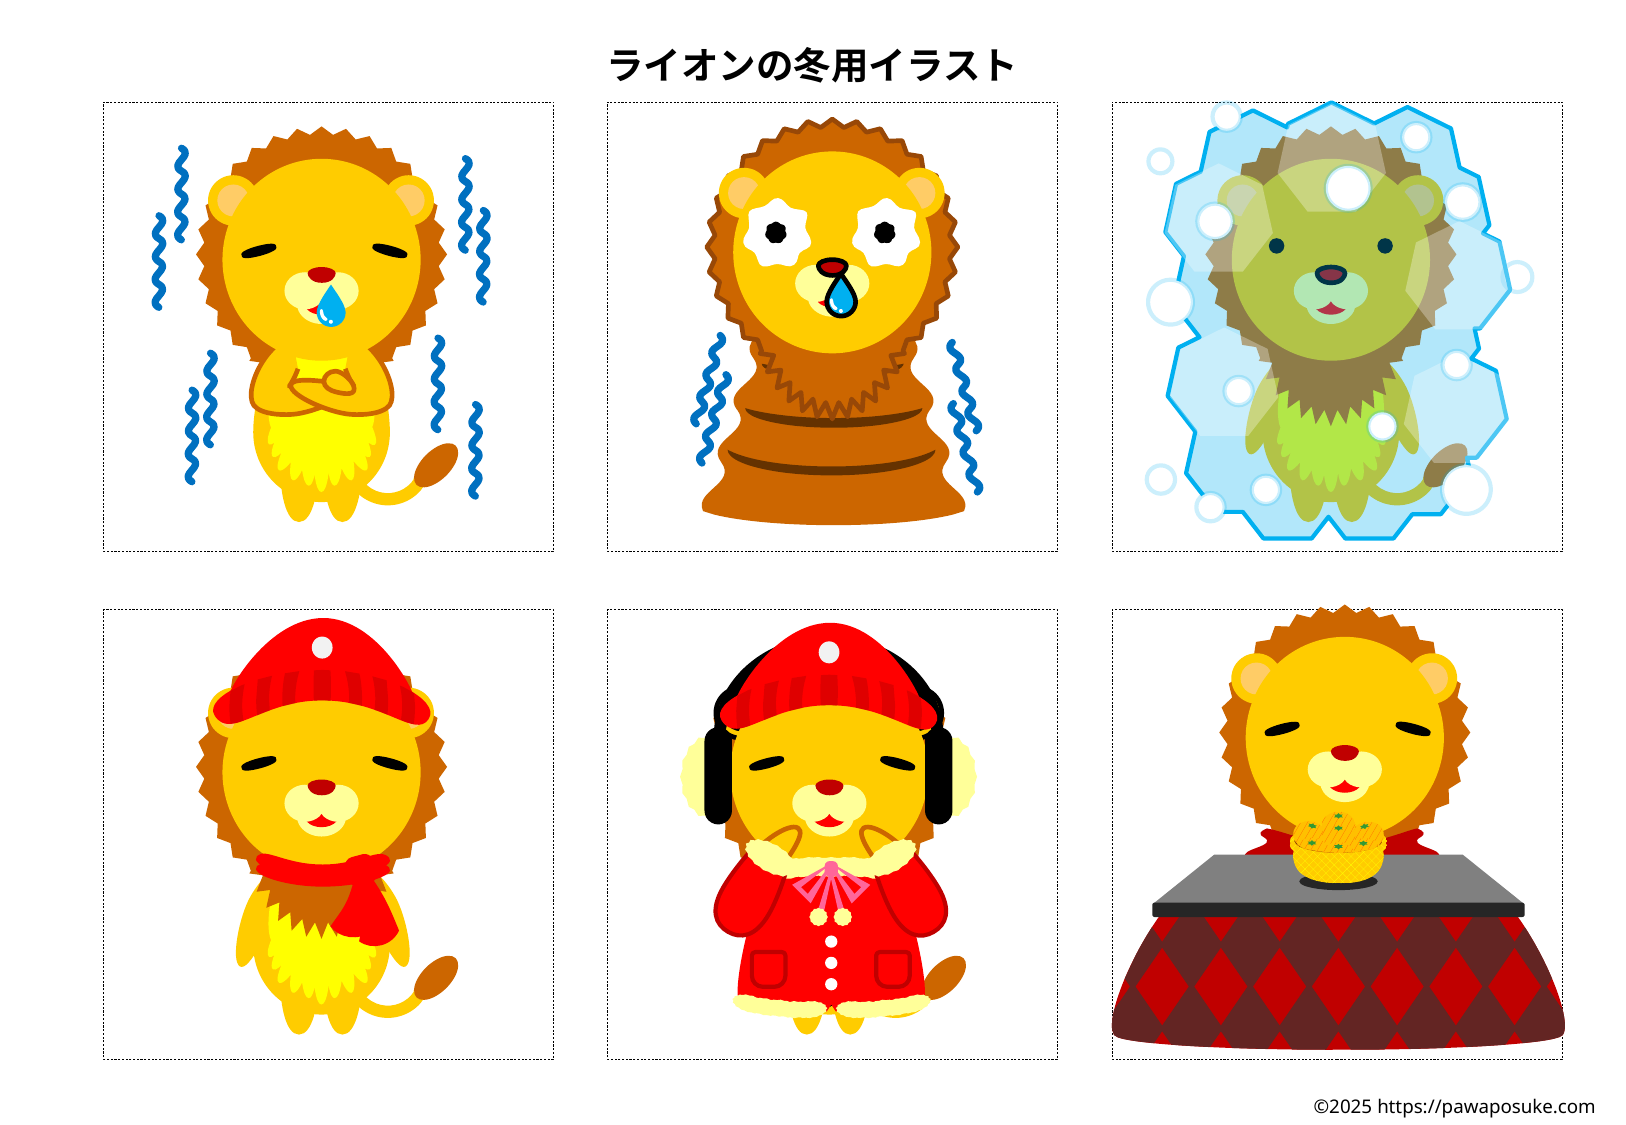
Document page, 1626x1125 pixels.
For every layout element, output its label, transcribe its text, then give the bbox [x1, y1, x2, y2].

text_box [154, 126, 488, 523]
text_box ライオンの冬用イラスト [591, 34, 1034, 95]
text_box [701, 118, 970, 526]
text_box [195, 617, 465, 1035]
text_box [679, 622, 978, 1035]
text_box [1111, 604, 1566, 1050]
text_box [1146, 102, 1533, 539]
